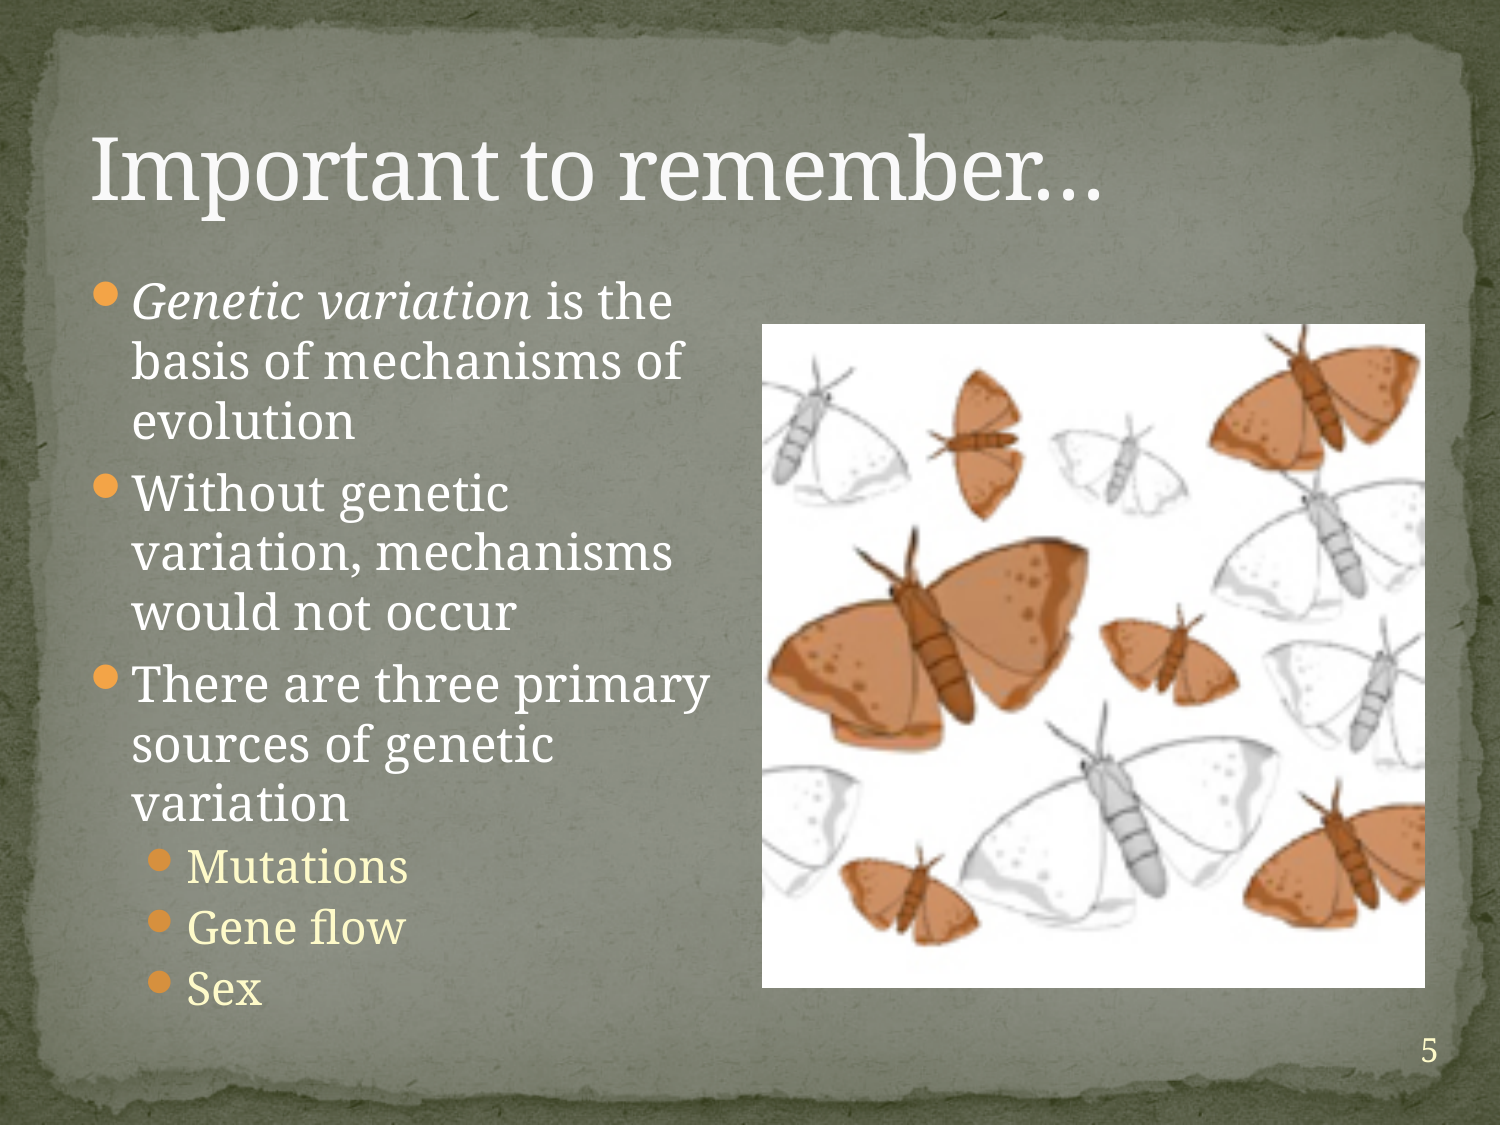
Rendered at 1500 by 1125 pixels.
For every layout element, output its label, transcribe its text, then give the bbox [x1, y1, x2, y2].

picture [762, 324, 1426, 988]
list Genetic variation is the basis of mechanisms of evolution Without genetic variation, mechanisms would not occur There are three primary sources of genetic variation Mutations Gene flow Sex [75, 262, 750, 1025]
title Important to remember… [74, 24, 1425, 225]
slide_number 5 [1379, 1014, 1480, 1089]
